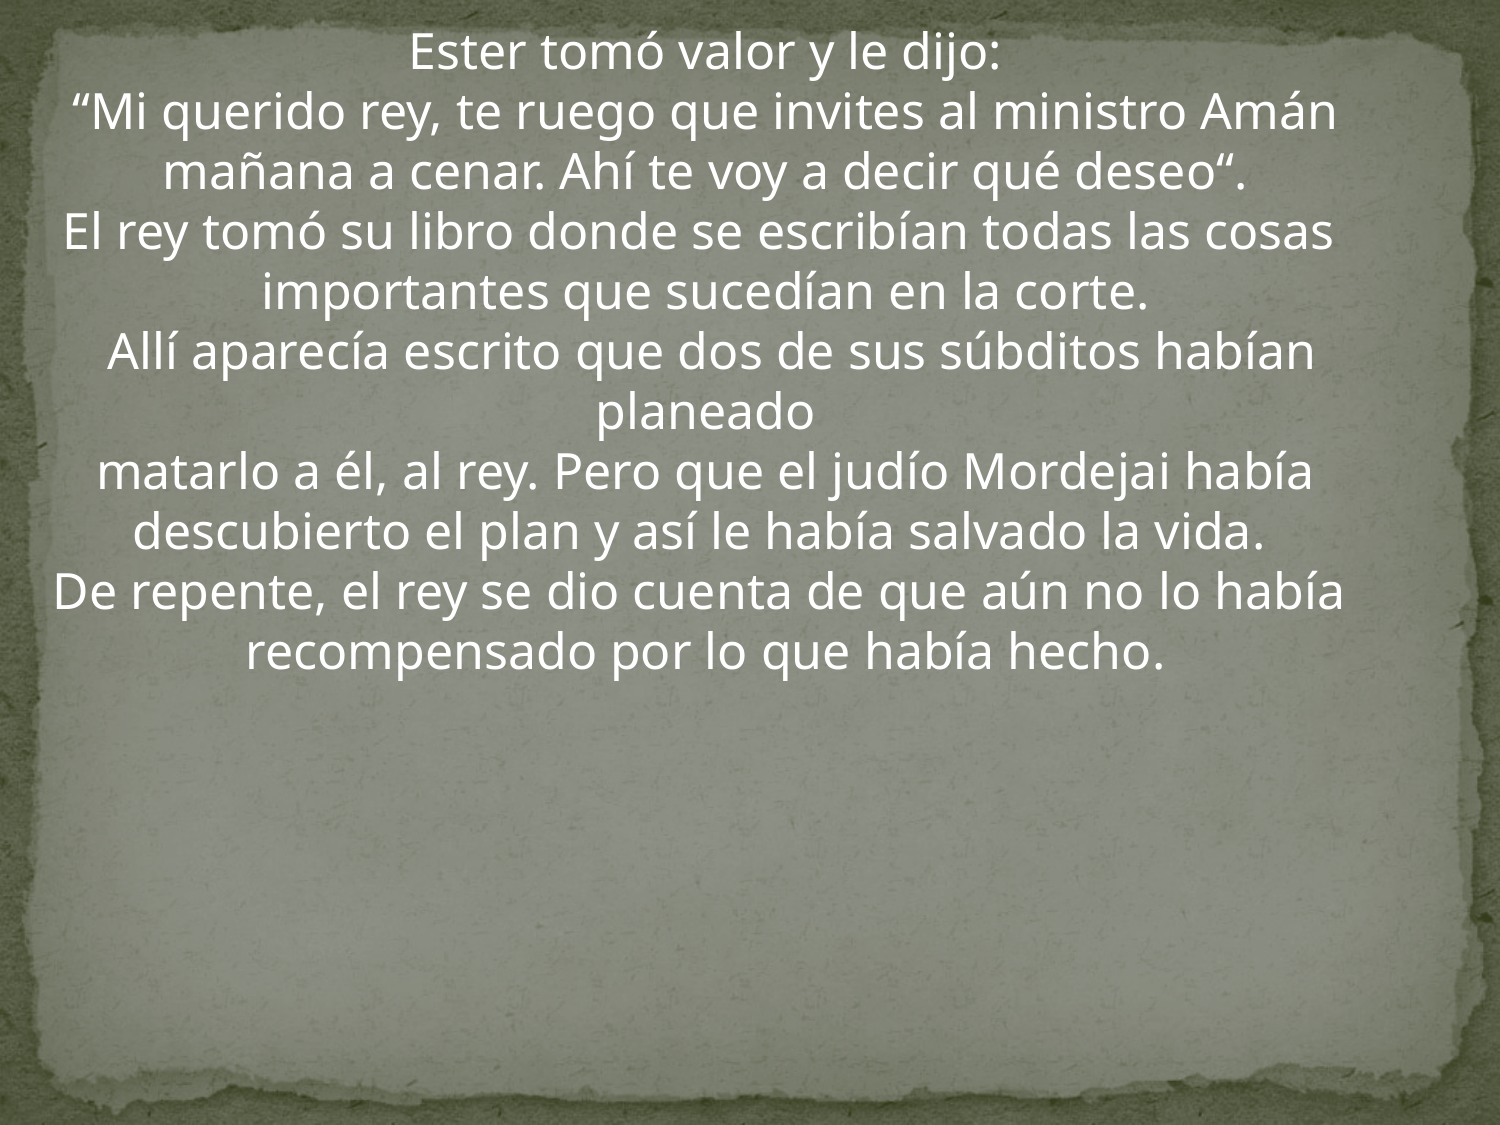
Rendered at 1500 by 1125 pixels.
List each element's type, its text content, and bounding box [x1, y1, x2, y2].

text_box Ester tomó valor y le dijo: “Mi querido rey, te ruego que invites al ministro Amán mañana a cenar. Ahí te voy a decir qué deseo“. El rey tomó su libro donde se escribían todas las cosas importantes que sucedían en la corte. Allí aparecía escrito que dos de sus súbditos habían planeado matarlo a él, al rey. Pero que el judío Mordejai había descubierto el plan y así le había salvado la vida. De repente, el rey se dio cuenta de que aún no lo había recompensado por lo que había hecho. [0, 12, 1412, 688]
